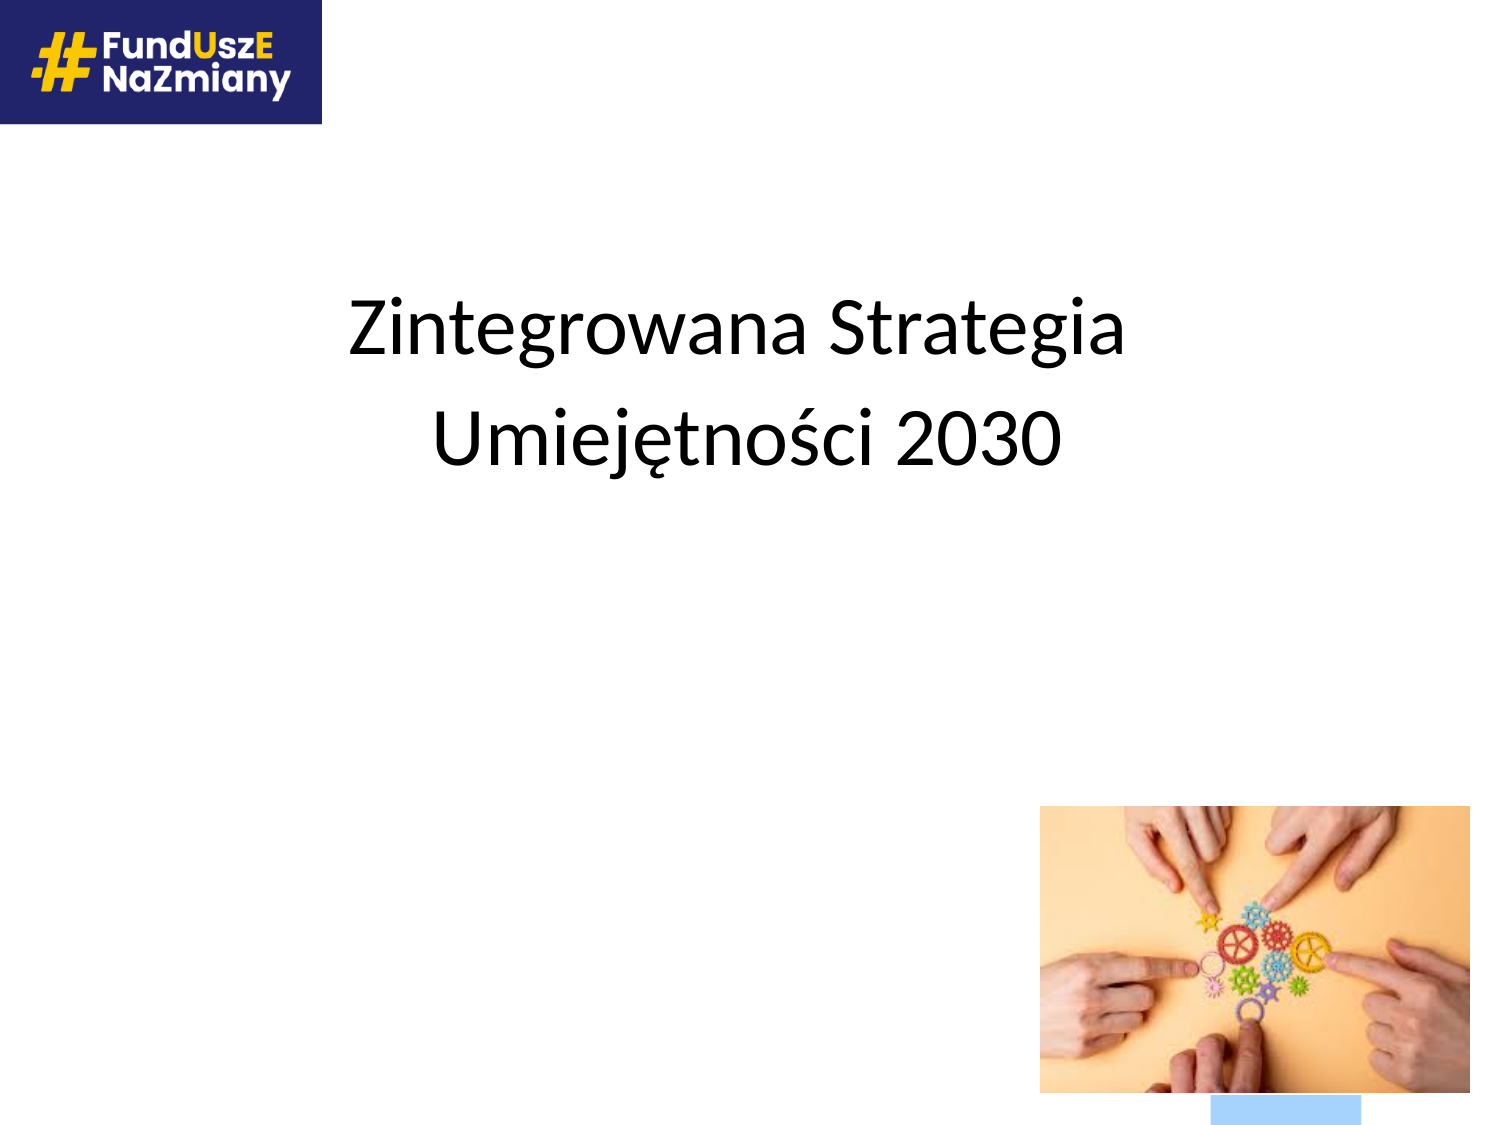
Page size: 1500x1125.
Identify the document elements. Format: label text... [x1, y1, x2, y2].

list Zintegrowana Strategia Umiejętności 2030 [25, 184, 1470, 950]
picture [0, 0, 1500, 1125]
